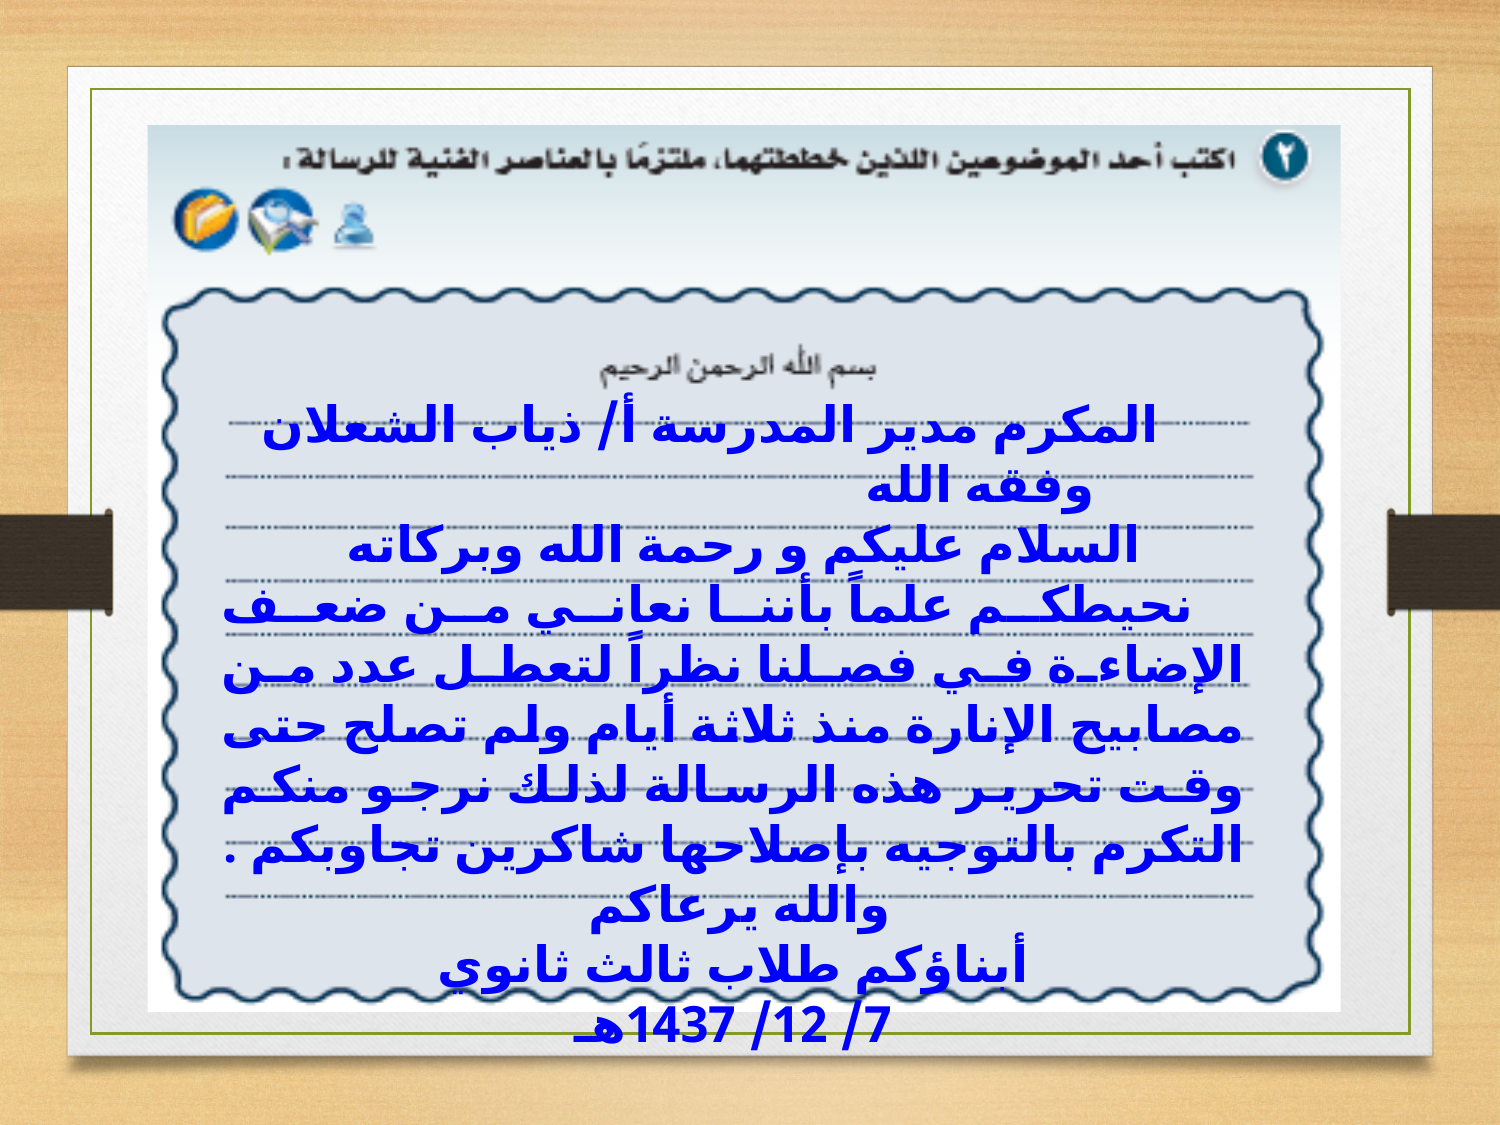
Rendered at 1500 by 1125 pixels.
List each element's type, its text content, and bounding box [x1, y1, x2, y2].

picture [0, 0, 1500, 1125]
text_box المكرم مدير المدرسة أ/ ذياب الشعلان وفقه الله السلام عليكم و رحمة الله وبركاته نحيطكم علماً بأننا نعاني من ضعف الإضاءة في فصلنا نظراً لتعطل عدد من مصابيح الإنارة منذ ثلاثة أيام ولم تصلح حتى وقت تحرير هذه الرسالة لذلك نرجو منكم التكرم بالتوجيه بإصلاحها شاكرين تجاوبكم . والله يرعاكم أبناؤكم طلاب ثالث ثانوي 7/ 12/ 1437هـ [206, 1012, 1260, 1060]
